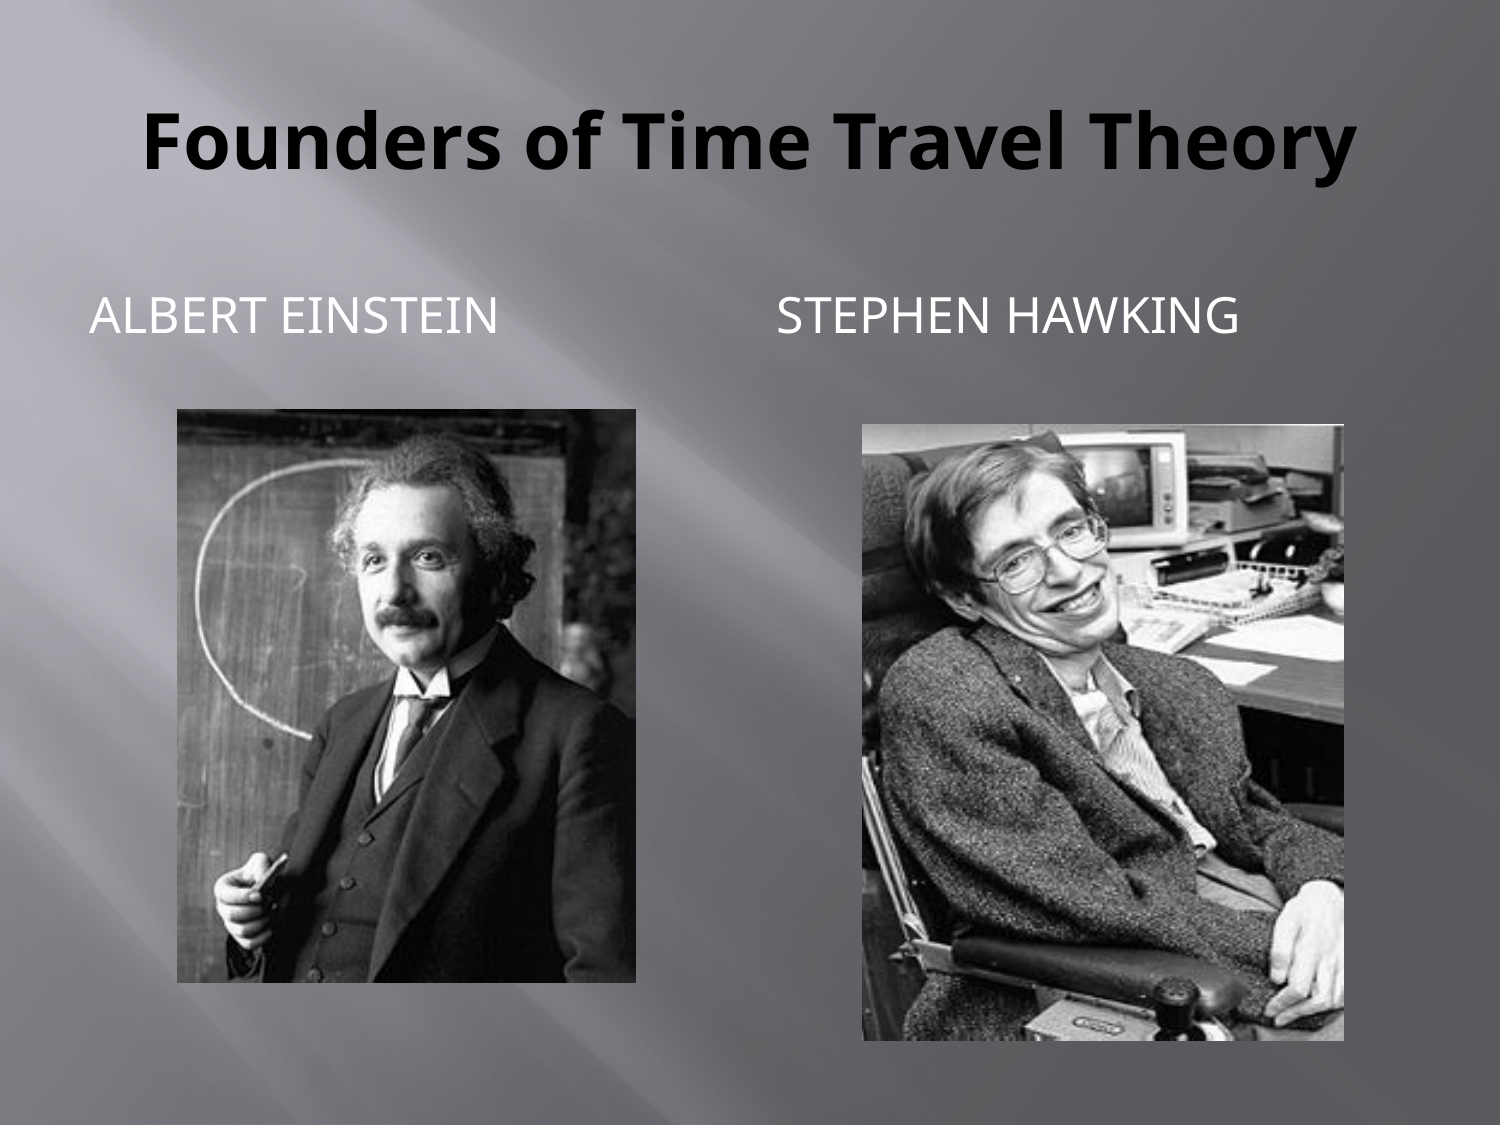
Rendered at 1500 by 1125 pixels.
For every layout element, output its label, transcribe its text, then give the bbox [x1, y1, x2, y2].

list Albert Einstein [75, 251, 738, 375]
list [176, 409, 636, 983]
title Founders of Time Travel Theory [75, 44, 1425, 233]
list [862, 424, 1344, 1042]
list Stephen Hawking [761, 251, 1425, 375]
